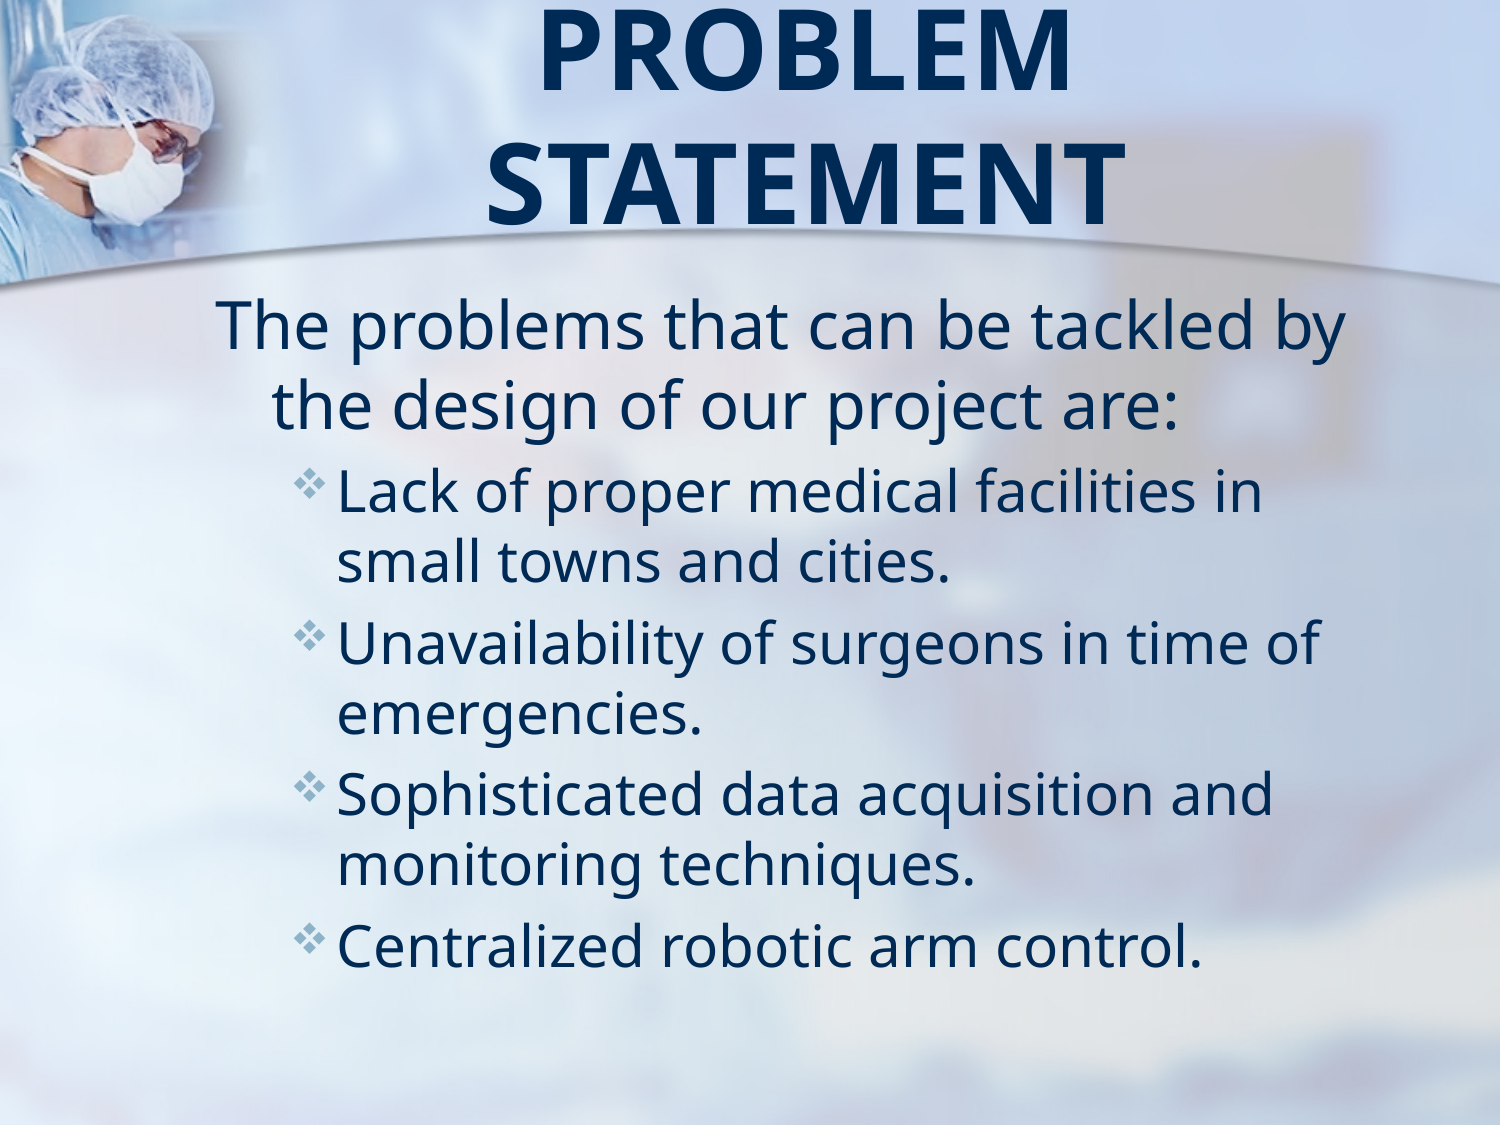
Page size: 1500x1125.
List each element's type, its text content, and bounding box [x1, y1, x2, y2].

picture [0, 0, 1500, 1125]
title Problem statement [199, 24, 1413, 201]
list The problems that can be tackled by the design of our project are: Lack of proper medical facilities in small towns and cities. Unavailability of surgeons in time of emergencies. Sophisticated data acquisition and monitoring techniques. Centralized robotic arm control. [199, 274, 1413, 1051]
